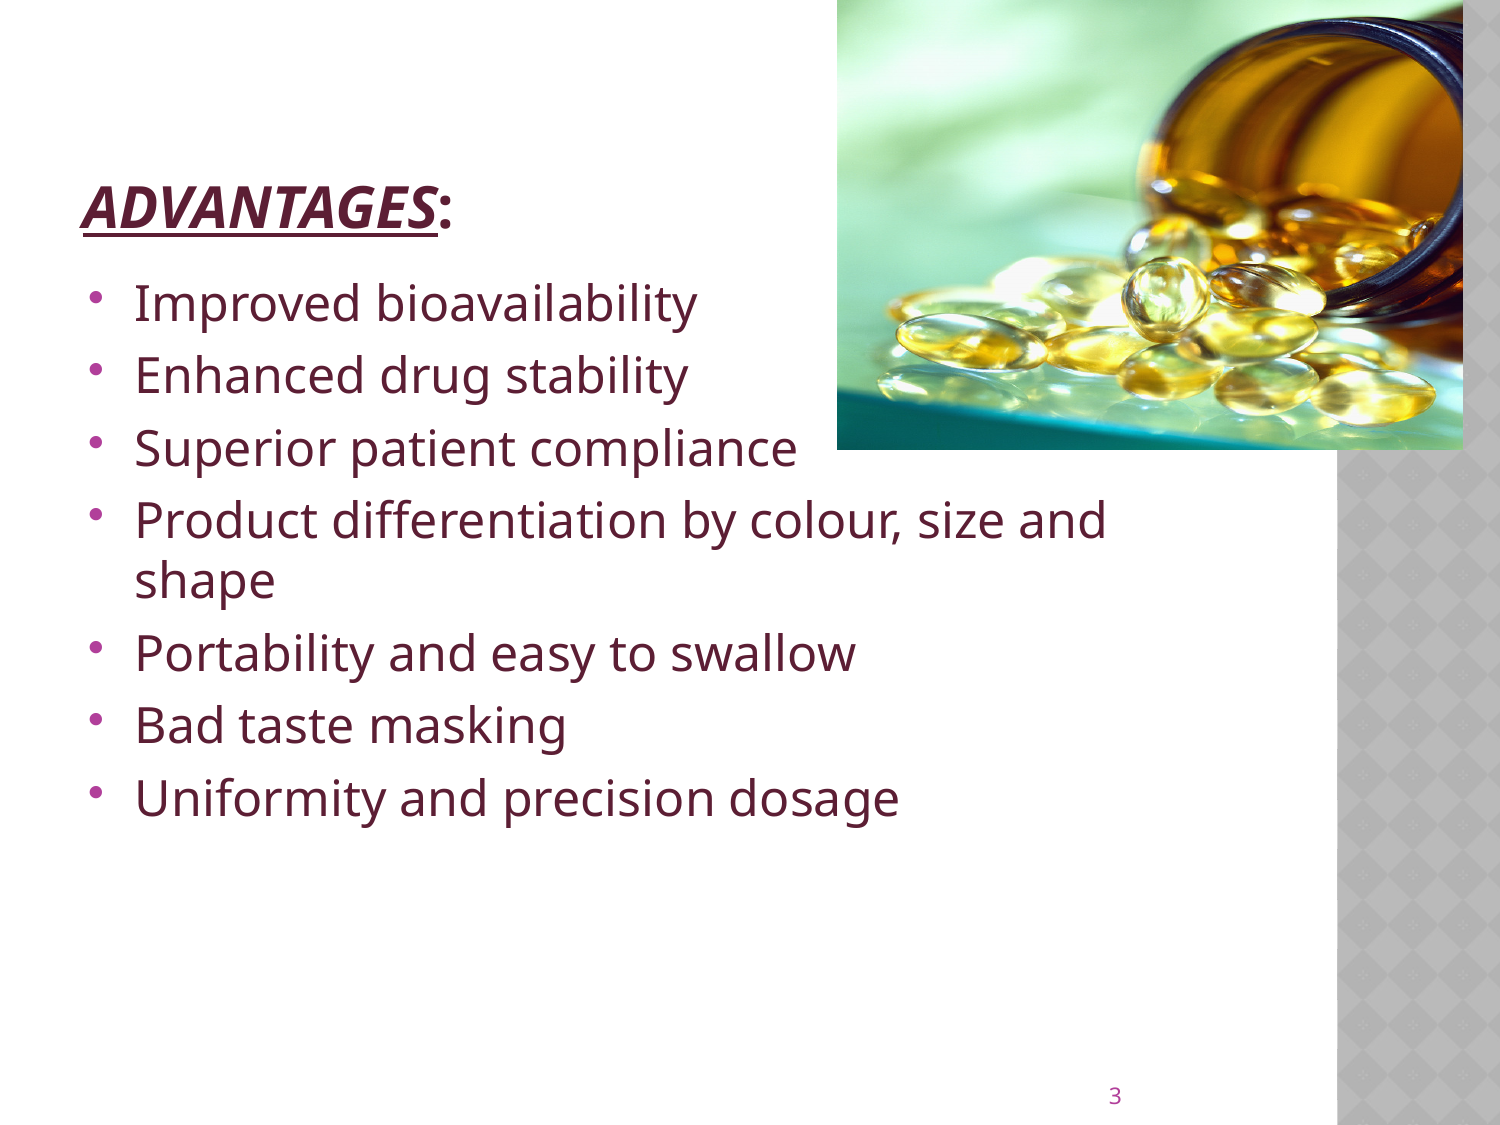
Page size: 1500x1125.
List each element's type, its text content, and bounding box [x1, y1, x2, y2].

list Improved bioavailability Enhanced drug stability Superior patient compliance Product differentiation by colour, size and shape Portability and easy to swallow Bad taste masking Uniformity and precision dosage [75, 264, 1263, 1059]
picture [837, 0, 1463, 451]
title Advantages: [75, 52, 831, 240]
slide_number 3 [1025, 1075, 1122, 1113]
